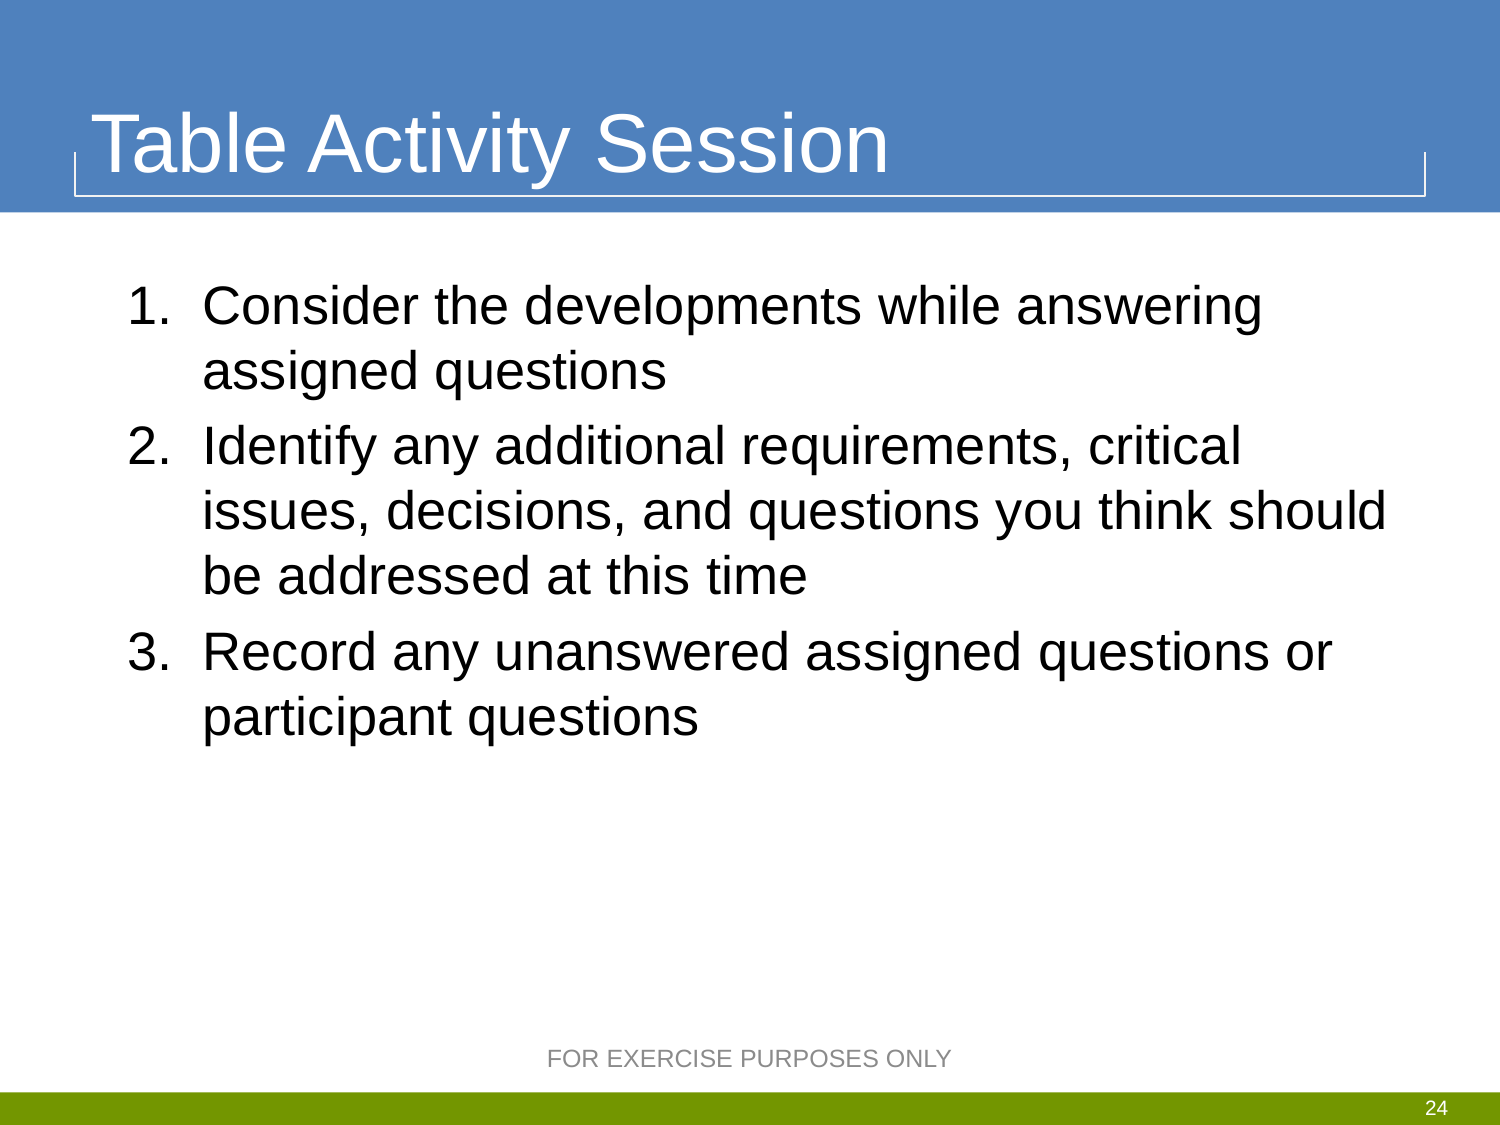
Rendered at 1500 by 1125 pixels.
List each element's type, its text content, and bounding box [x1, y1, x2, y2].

footer FOR EXERCISE PURPOSES ONLY [512, 1042, 988, 1103]
title Table Activity Session [74, 44, 1426, 233]
list Consider the developments while answering assigned questions Identify any additional requirements, critical issues, decisions, and questions you think should be addressed at this time Record any unanswered assigned questions or participant questions [74, 262, 1426, 1006]
